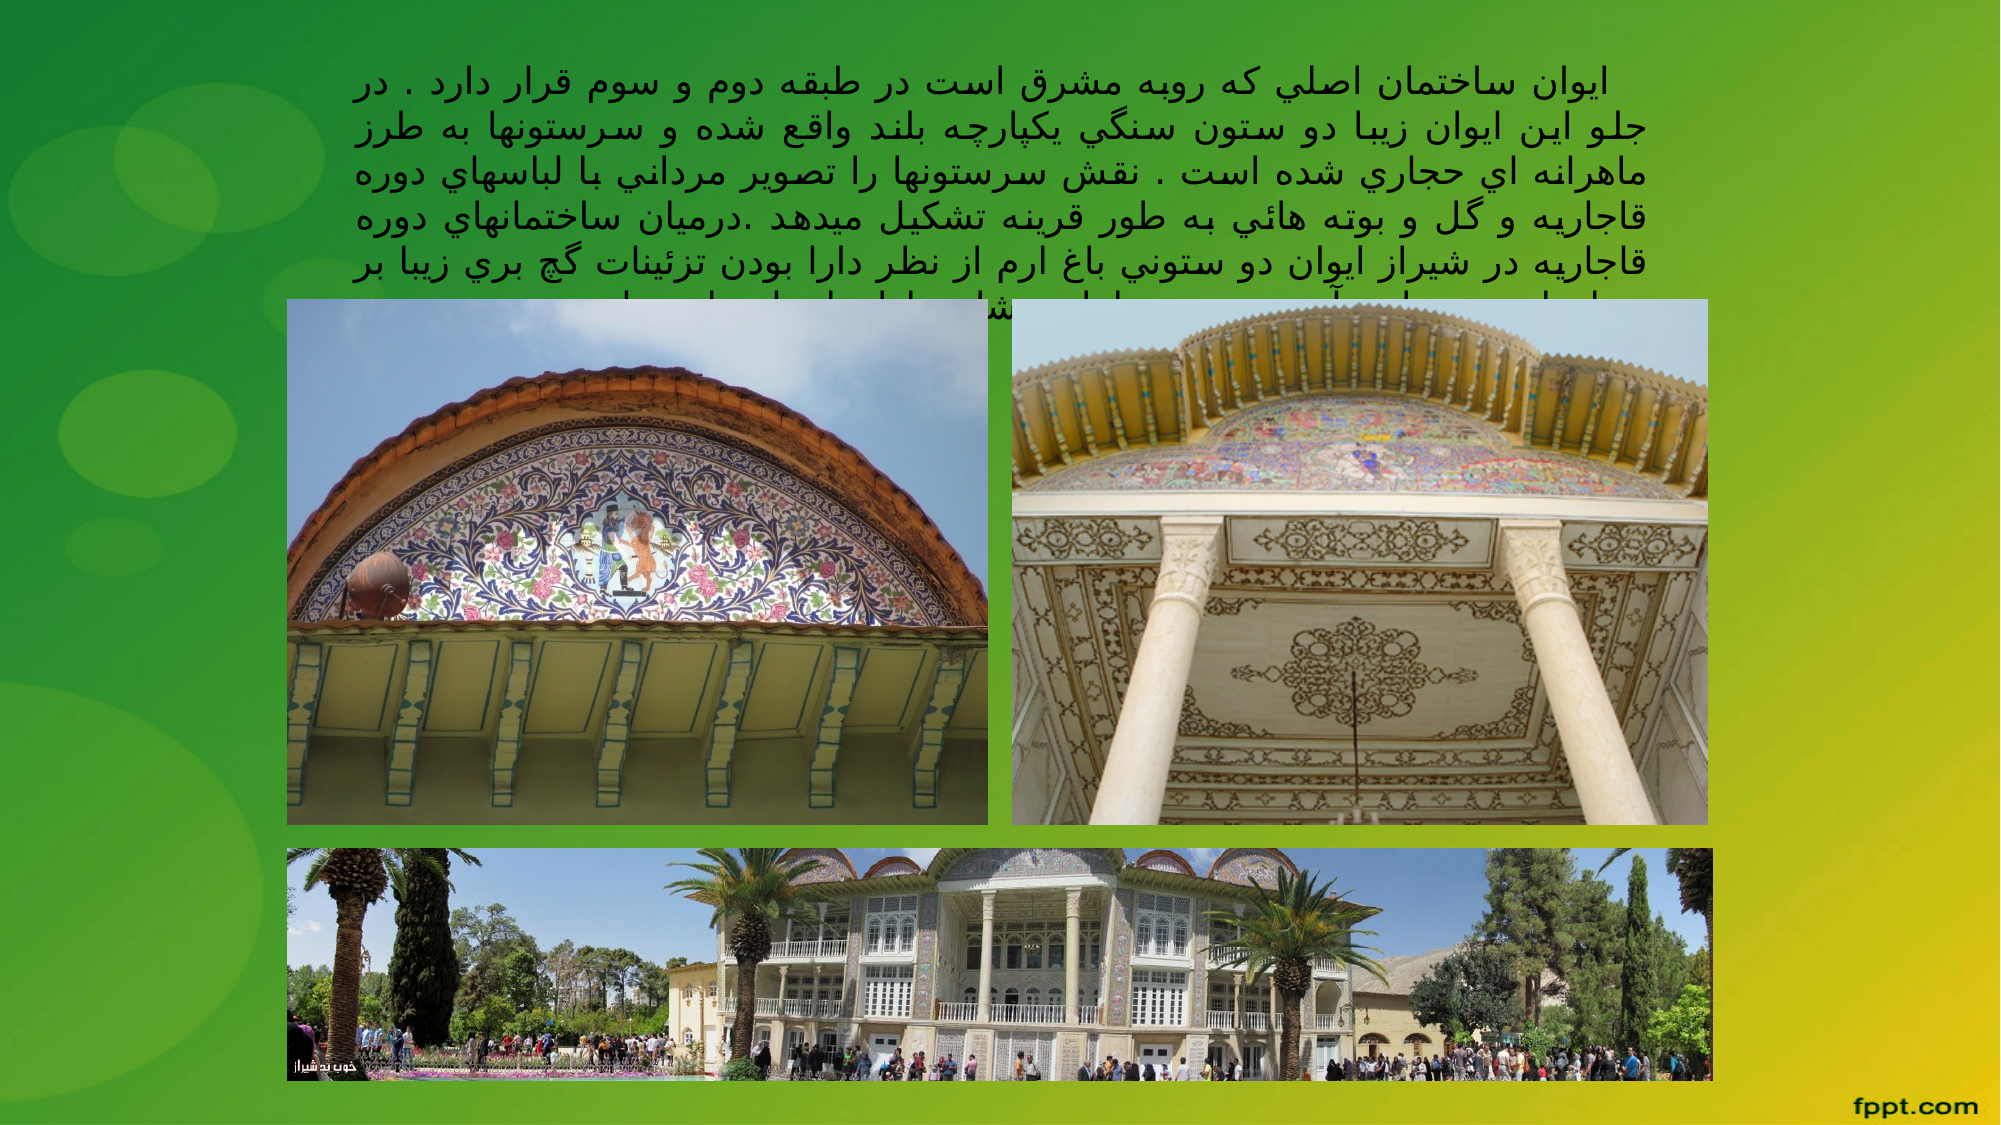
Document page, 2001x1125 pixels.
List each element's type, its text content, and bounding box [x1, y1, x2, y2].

text_box ايوان ساختمان اصلي كه روبه مشرق است در طبقه دوم و سوم قرار دارد . در جلو اين ايوان زيبا دو ستون سنگي يكپارچه بلند واقع شده و سرستونها به طرز ماهرانه اي حجاري شده است . نقش سرستونها را تصوير مرداني با لباسهاي دوره قاجاريه و گل و بوته هائي به طور قرينه تشكيل ميدهد .درميان ساختمانهاي دوره قاجاريه در شيراز ايوان دو ستوني باغ ارم از نظر دارا بودن تزئينات گچ بري زيبا بر ديوارهاي سه جانب آن نسبت به بناهاي مشابه داراي امتياز خاصي است . [337, 49, 1663, 335]
picture [0, 0, 2001, 1125]
